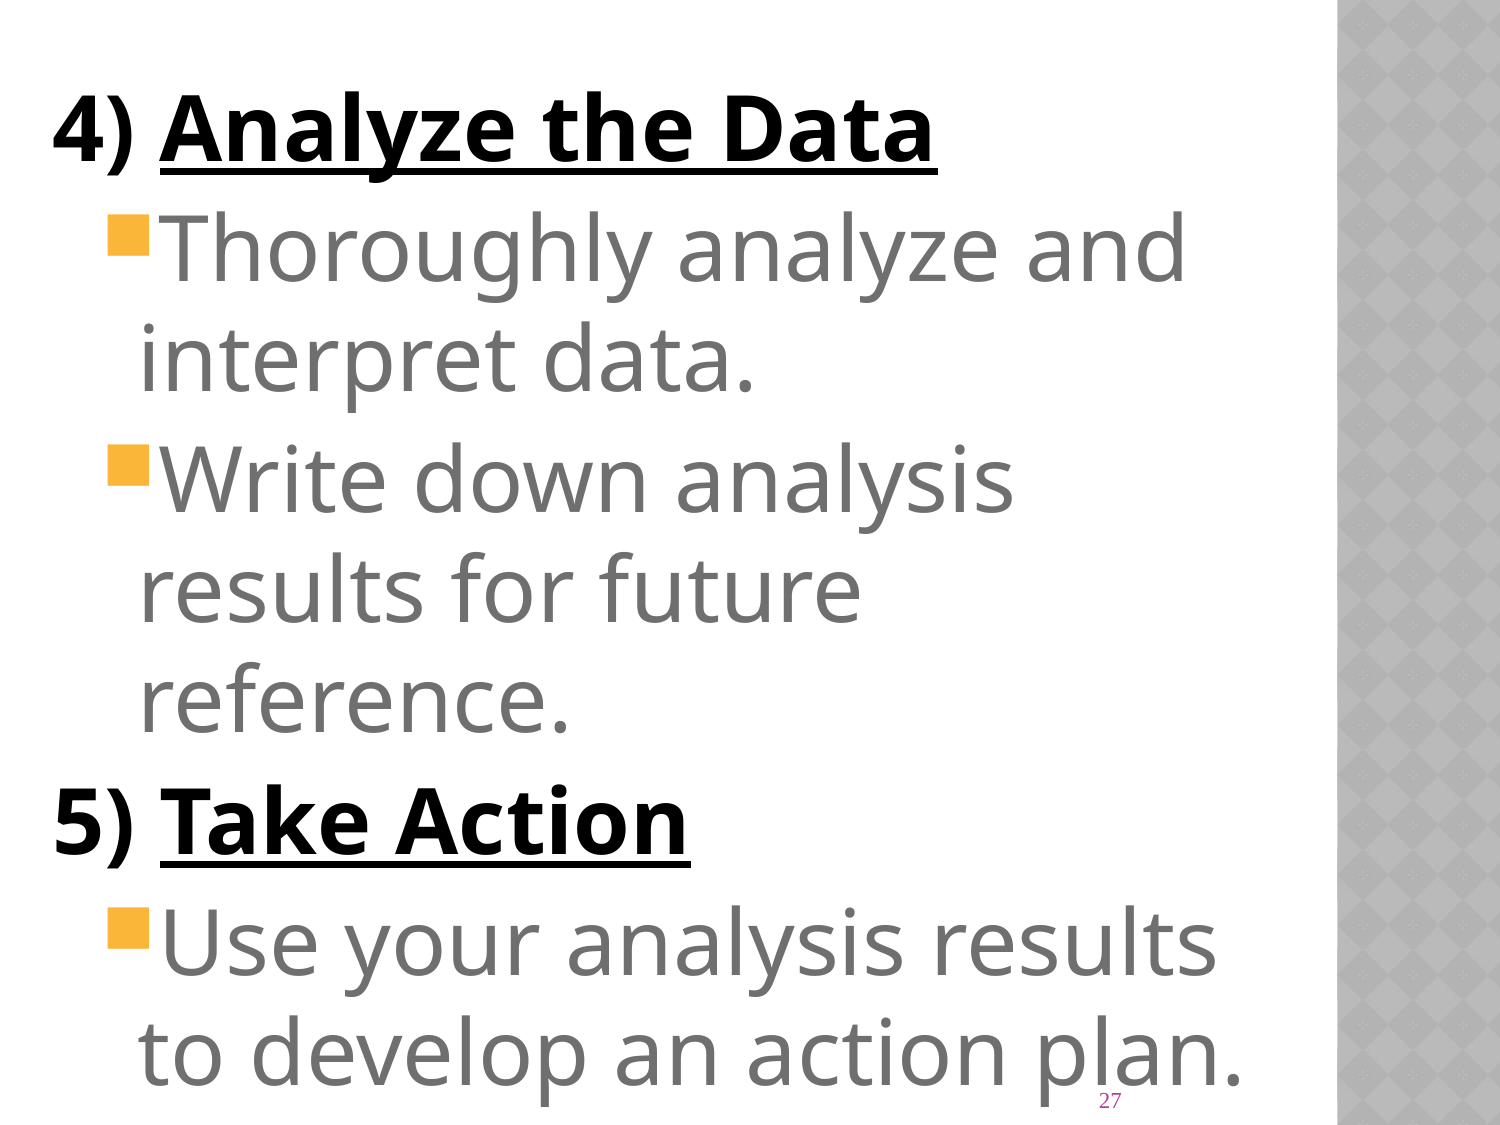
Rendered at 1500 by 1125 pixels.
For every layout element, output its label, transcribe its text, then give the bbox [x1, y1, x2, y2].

slide_number 27 [1025, 1075, 1122, 1113]
list 4) Analyze the Data Thoroughly analyze and interpret data. Write down analysis results for future reference. 5) Take Action Use your analysis results to develop an action plan. [37, 62, 1338, 1075]
